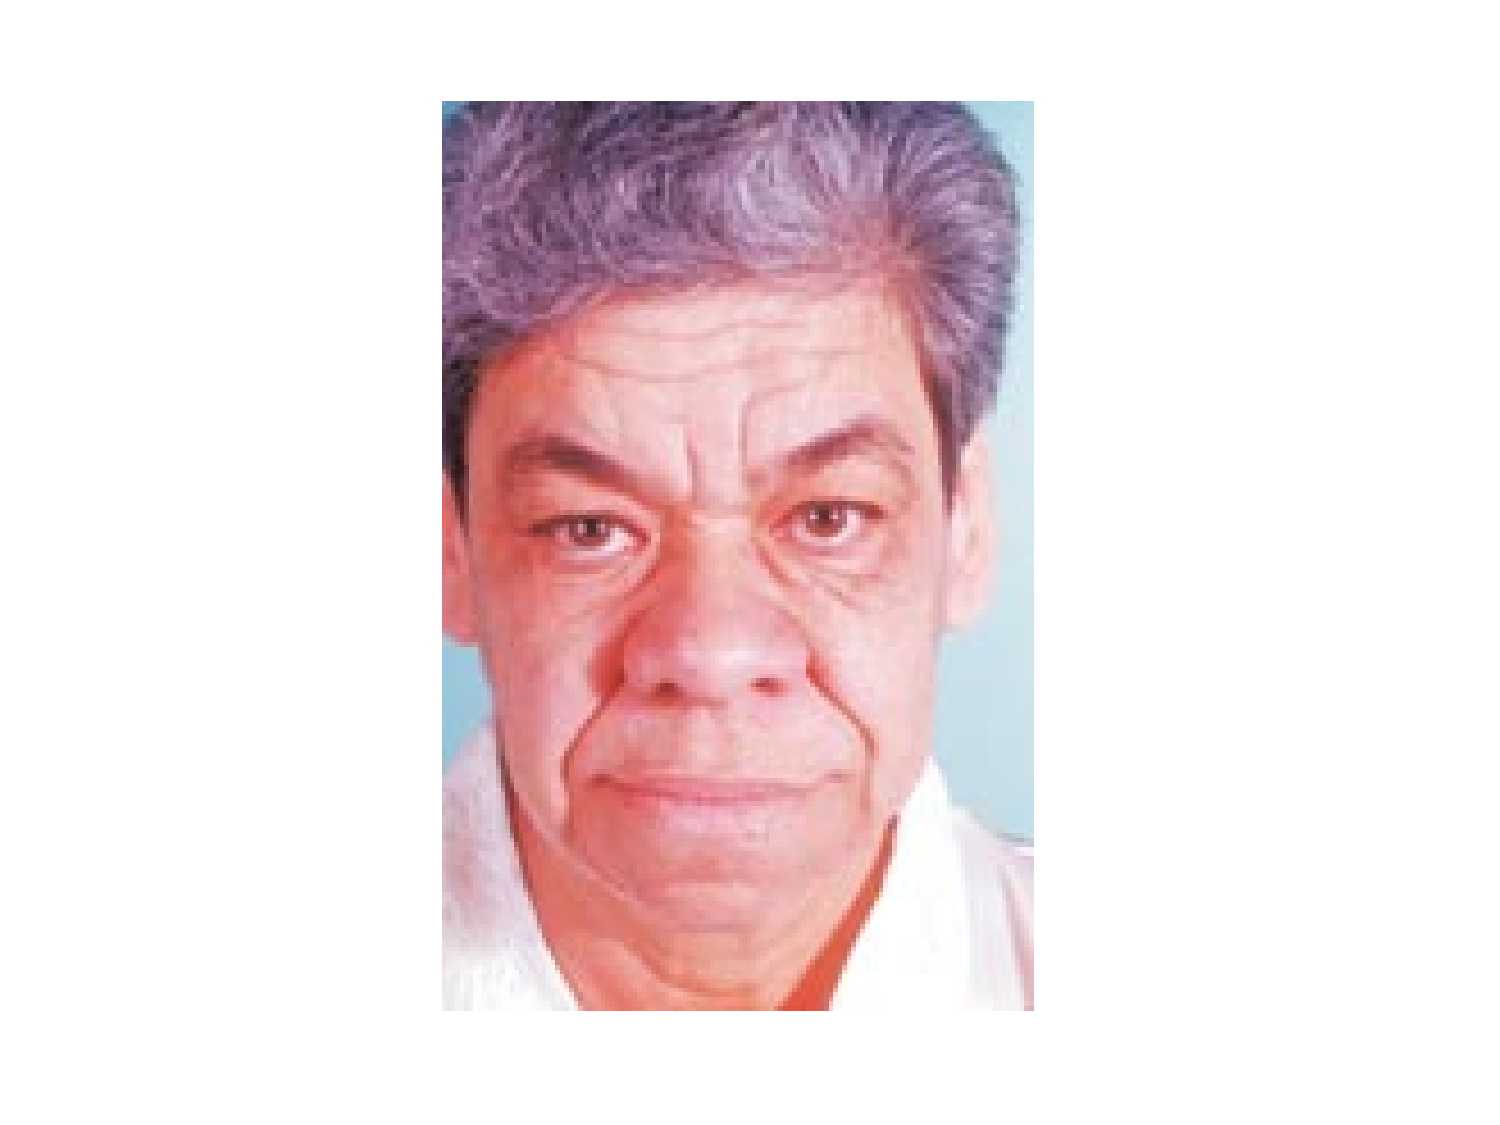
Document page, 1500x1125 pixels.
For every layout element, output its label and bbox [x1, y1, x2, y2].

picture [442, 101, 1034, 1011]
